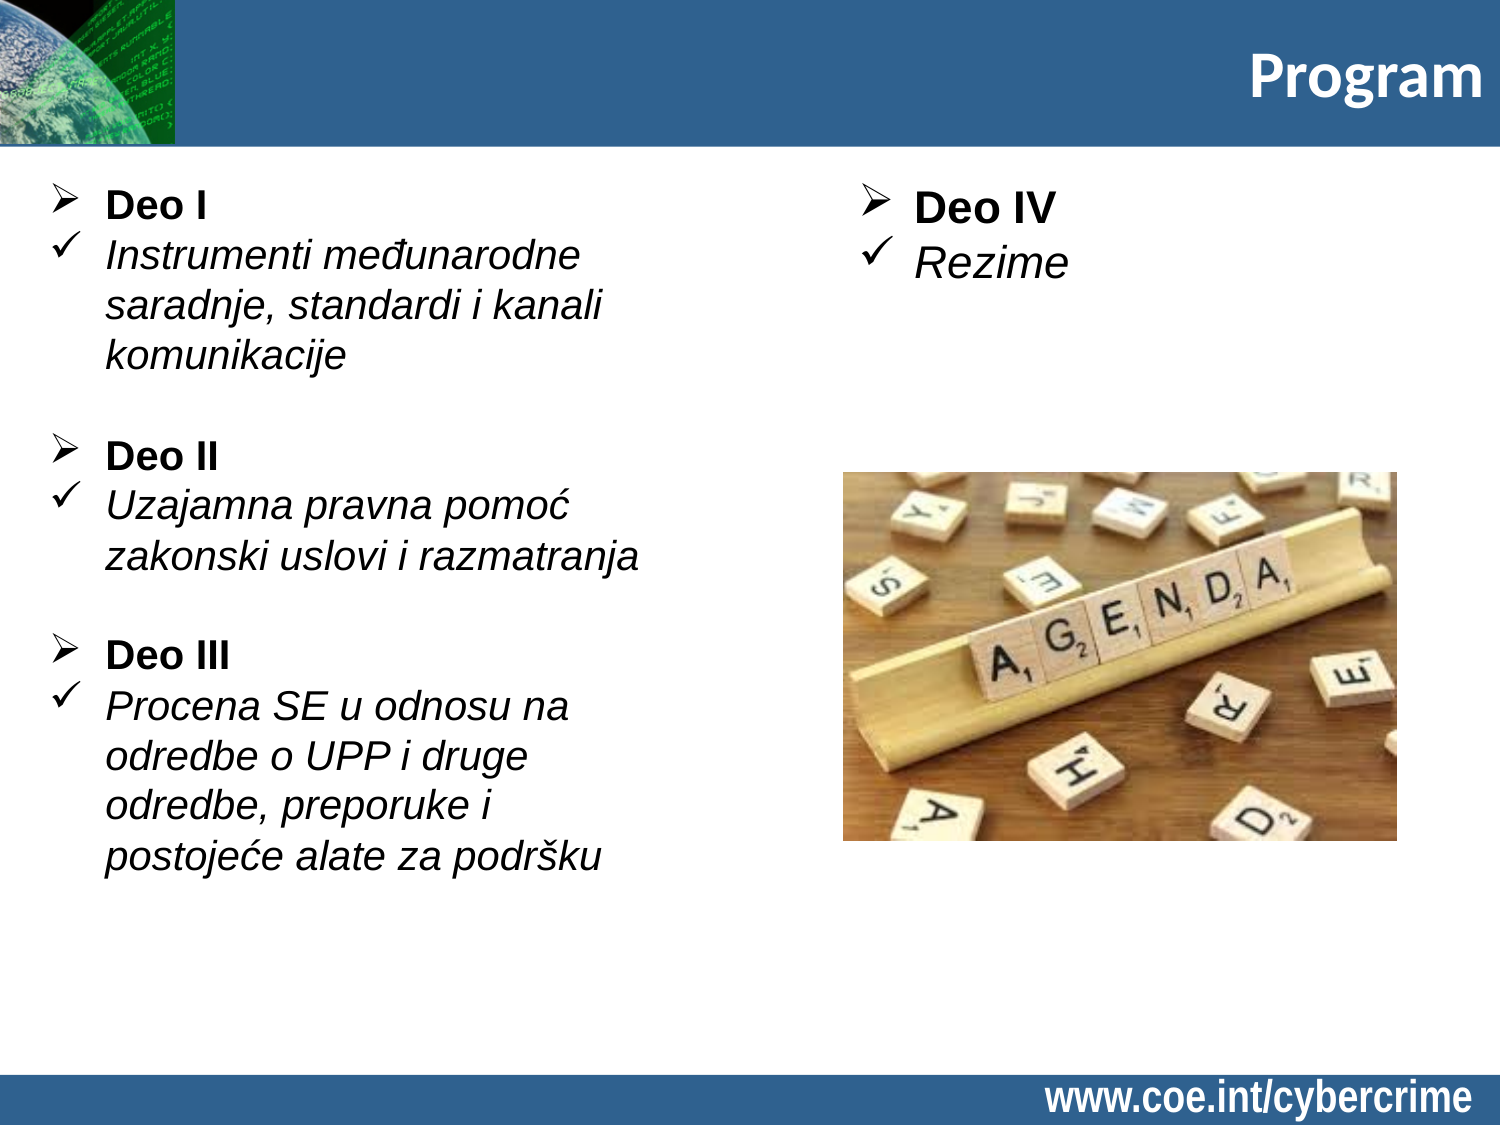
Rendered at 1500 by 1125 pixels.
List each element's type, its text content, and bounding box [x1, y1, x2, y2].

text_box Deo I Instrumenti međunarodne saradnje, standardi i kanali komunikacije Deo II Uzajamna pravna pomoć zakonski uslovi i razmatranja Deo III Procena SE u odnosu na odredbe o UPP i druge odredbe, preporuke i postojeće alate za podršku [34, 170, 657, 886]
picture [843, 472, 1397, 841]
text_box Program [177, 0, 1500, 149]
picture [0, 0, 175, 144]
text_box www.coe.int/cybercrime [1030, 1059, 1500, 1125]
text_box [0, 1073, 1030, 1125]
text_box Deo IV Rezime [843, 170, 1500, 351]
